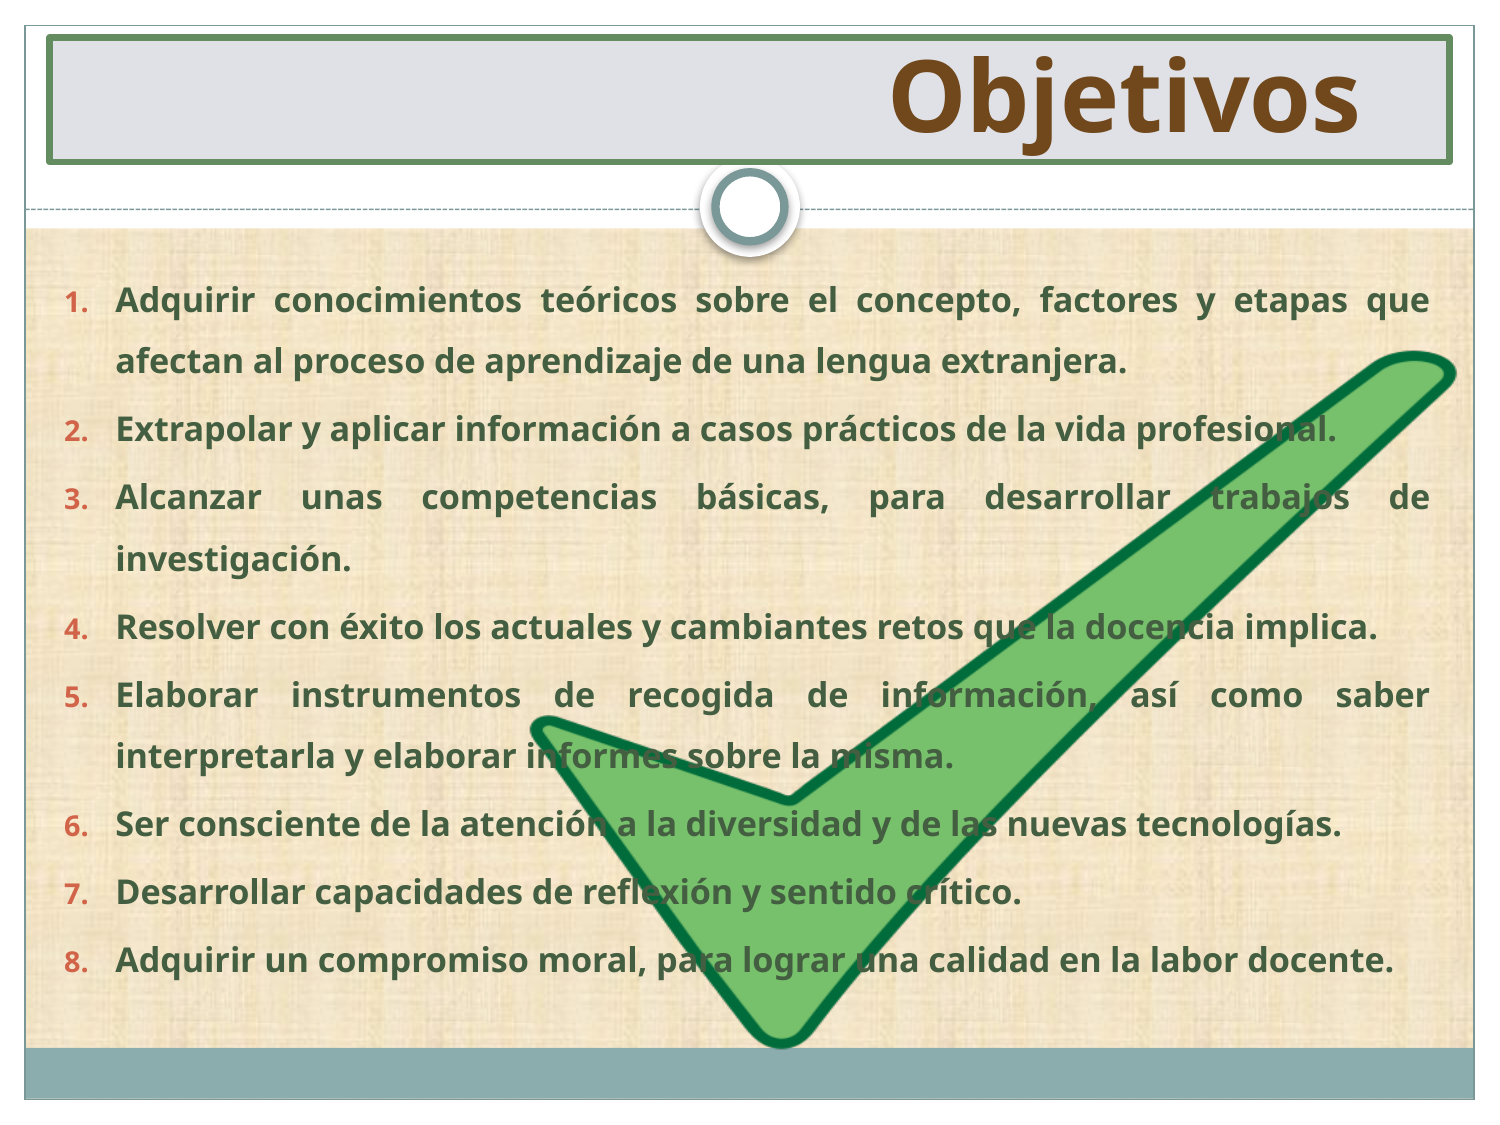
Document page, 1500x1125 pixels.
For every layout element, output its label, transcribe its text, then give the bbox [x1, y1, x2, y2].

title Objetivos [49, 37, 1450, 162]
picture [503, 327, 1466, 1091]
list Adquirir conocimientos teóricos sobre el concepto, factores y etapas que afectan al proceso de aprendizaje de una lengua extranjera. Extrapolar y aplicar información a casos prácticos de la vida profesional. Alcanzar unas competencias básicas, para desarrollar trabajos de investigación. Resolver con éxito los actuales y cambiantes retos que la docencia implica. Elaborar instrumentos de recogida de información, así como saber interpretarla y elaborar informes sobre la misma. Ser consciente de la atención a la diversidad y de las nuevas tecnologías. Desarrollar capacidades de reflexión y sentido crítico. Adquirir un compromiso moral, para lograr una calidad en la labor docente. [49, 250, 1445, 1001]
